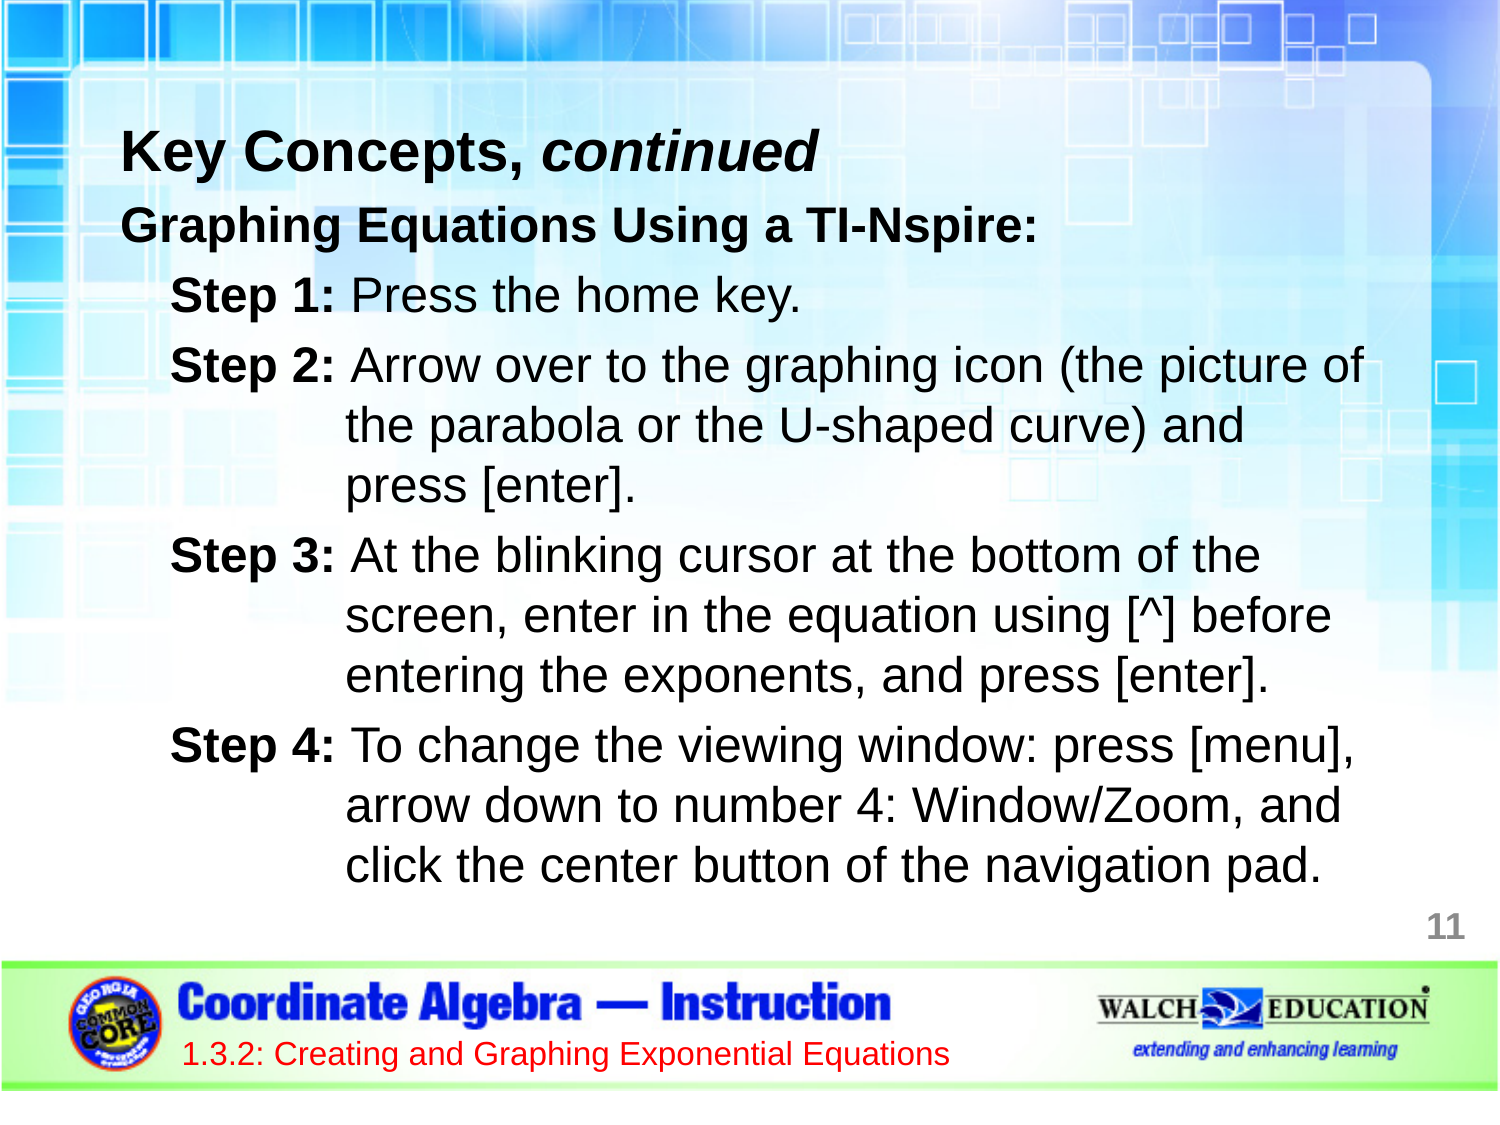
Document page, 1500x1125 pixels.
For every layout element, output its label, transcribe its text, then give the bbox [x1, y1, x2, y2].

slide_number 11 [1361, 901, 1481, 949]
picture [1, 0, 1500, 1091]
list 1.3.2: Creating and Graphing Exponential Equations [166, 1024, 1130, 1069]
subtitle Key Concepts, continued Graphing Equations Using a TI-Nspire: Step 1: Press the home key. Step 2: Arrow over to the graphing icon (the picture of the parabola or the U-shaped curve) and press [enter]. Step 3: At the blinking cursor at the bottom of the screen, enter in the equation using [^] before entering the exponents, and press [enter]. Step 4: To change the viewing window: press [menu], arrow down to number 4: Window/Zoom, and click the center button of the navigation pad. [105, 105, 1394, 925]
